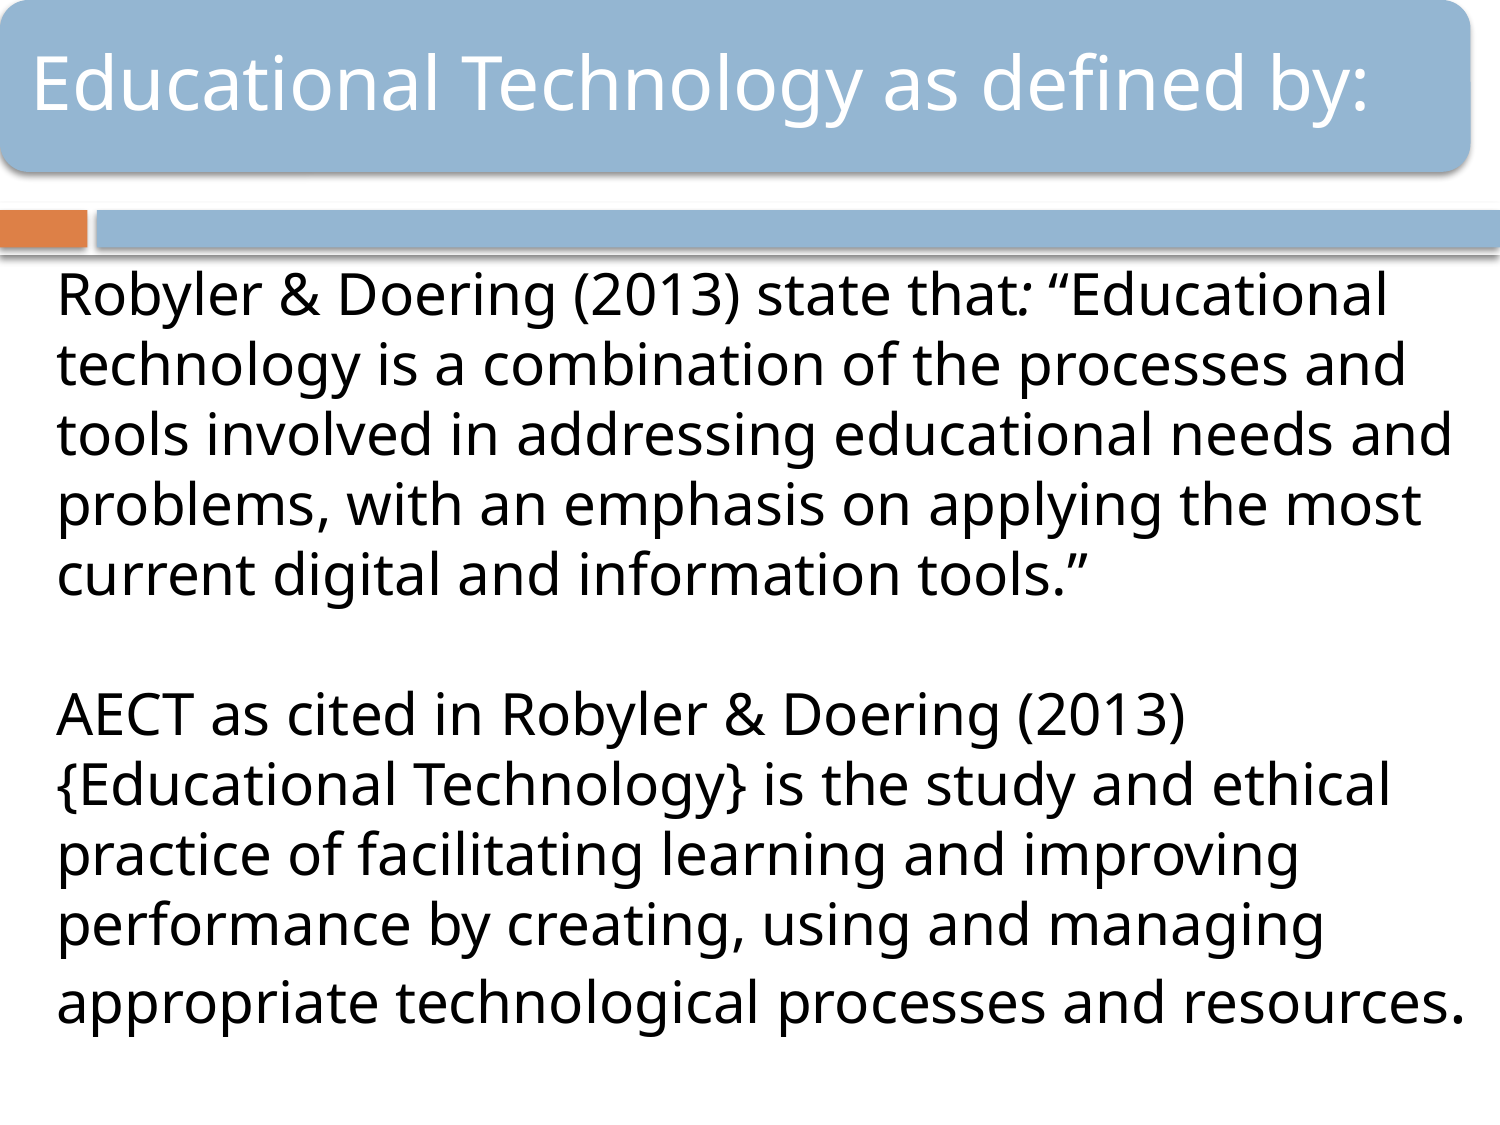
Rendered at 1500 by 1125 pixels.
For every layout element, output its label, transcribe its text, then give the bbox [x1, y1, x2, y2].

text_box Robyler & Doering (2013) state that: “Educational technology is a combination of the processes and tools involved in addressing educational needs and problems, with an emphasis on applying the most current digital and information tools.” AECT as cited in Robyler & Doering (2013) {Educational Technology} is the study and ethical practice of facilitating learning and improving performance by creating, using and managing appropriate technological processes and resources. [41, 249, 1500, 1045]
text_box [0, 0, 1471, 173]
